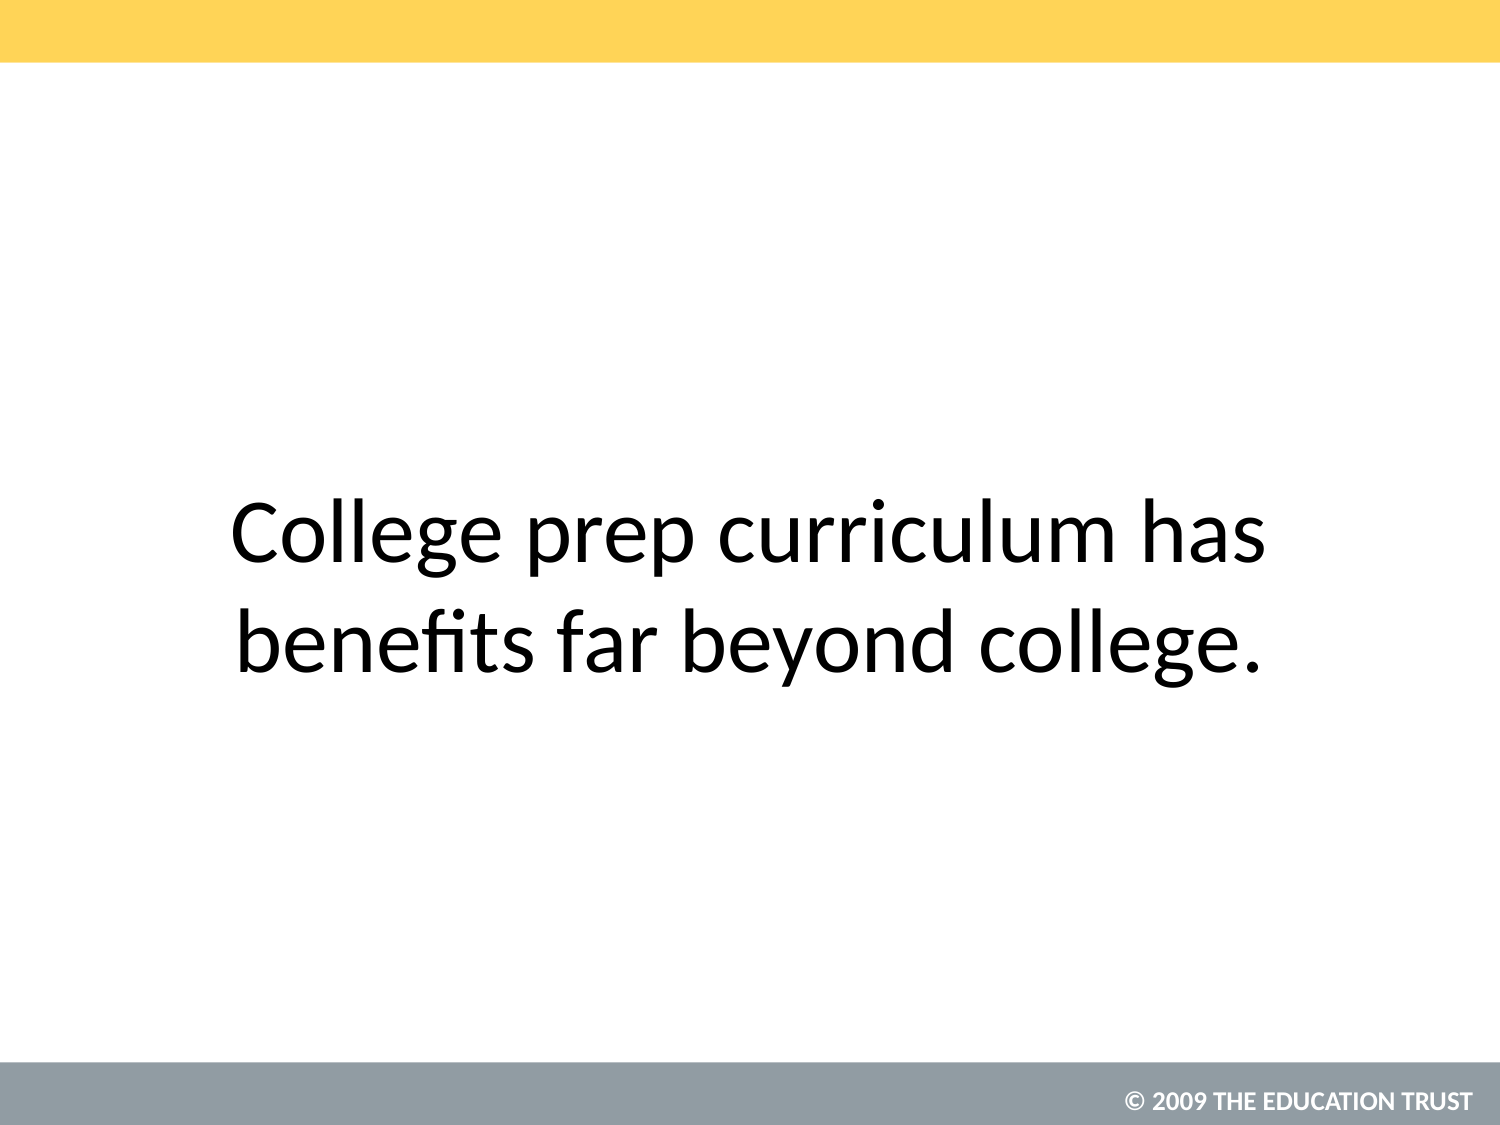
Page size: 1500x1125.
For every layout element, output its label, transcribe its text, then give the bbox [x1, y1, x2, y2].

title College prep curriculum has benefits far beyond college. [112, 487, 1388, 676]
